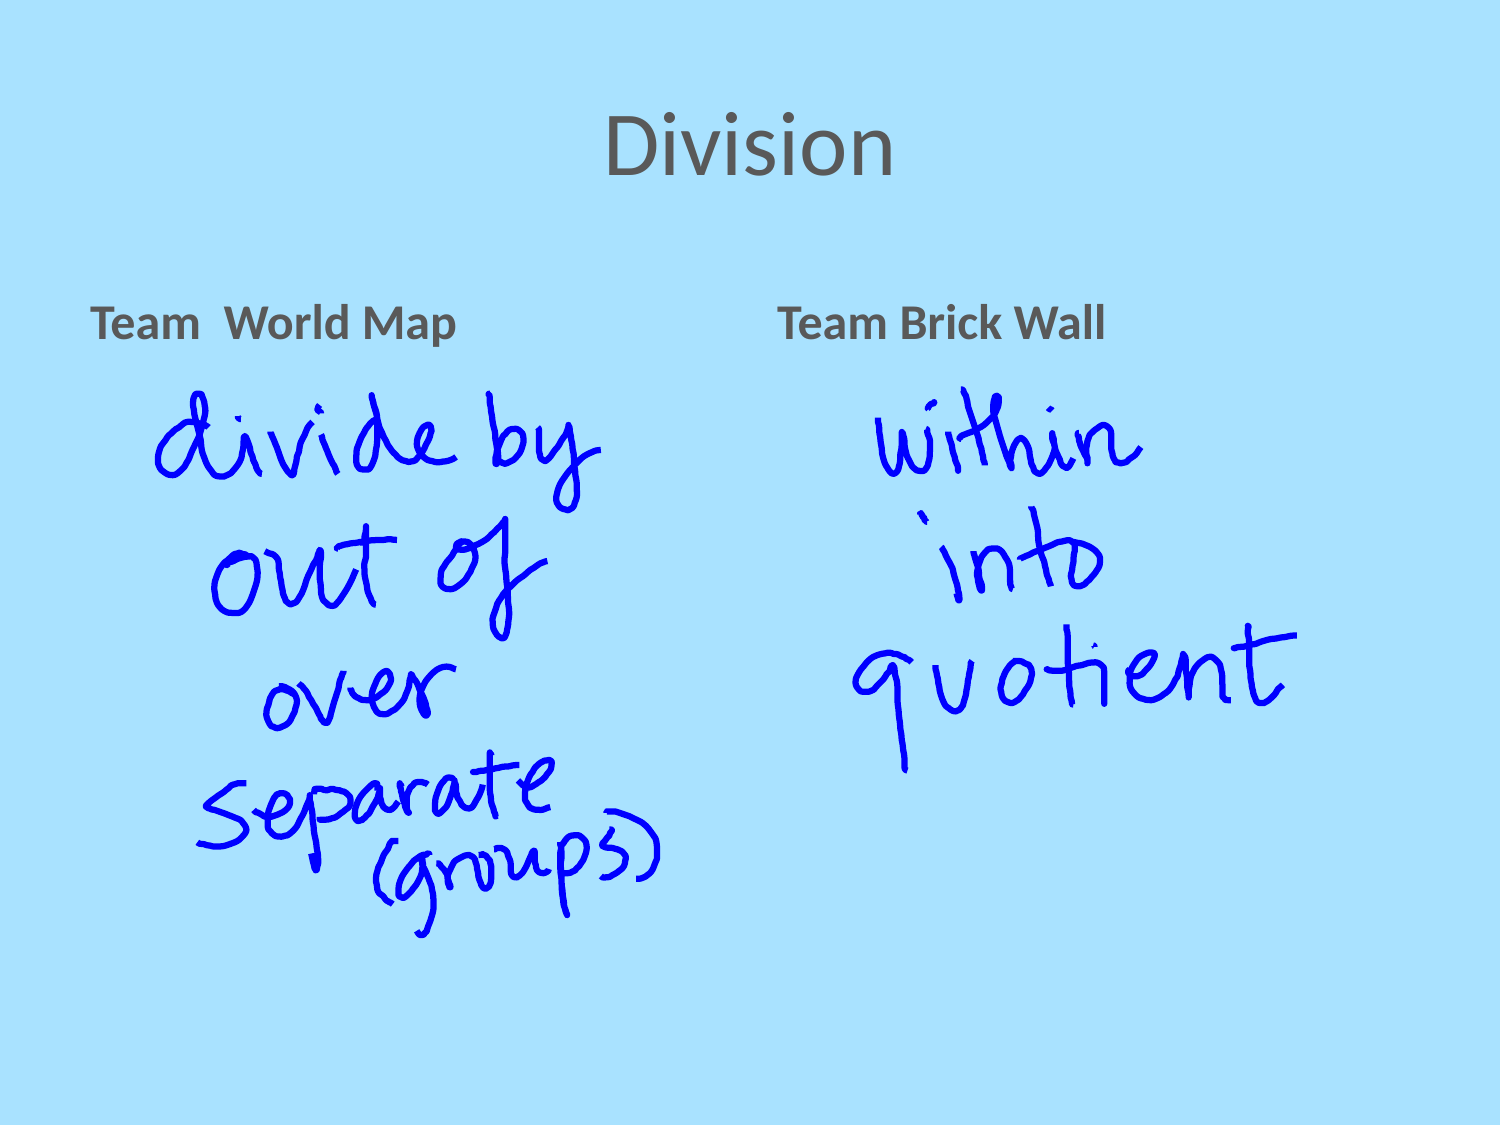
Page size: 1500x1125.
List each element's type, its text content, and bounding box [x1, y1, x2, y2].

text_box [1065, 624, 1071, 668]
text_box [1233, 634, 1297, 649]
text_box [999, 660, 1033, 704]
text_box [313, 788, 352, 821]
text_box [958, 395, 1075, 475]
text_box [265, 685, 298, 729]
text_box [213, 552, 259, 614]
text_box [494, 847, 550, 879]
text_box [605, 810, 658, 880]
text_box [363, 525, 367, 540]
text_box [157, 392, 263, 478]
text_box [559, 834, 588, 916]
text_box [316, 404, 322, 414]
text_box [1030, 506, 1042, 549]
text_box [1076, 424, 1142, 465]
text_box [362, 545, 376, 606]
text_box [1248, 644, 1284, 704]
text_box [489, 771, 498, 818]
text_box [960, 388, 976, 430]
text_box [297, 670, 345, 724]
text_box [472, 764, 520, 773]
text_box [264, 549, 357, 607]
text_box [940, 546, 961, 602]
text_box [436, 853, 492, 890]
text_box [489, 751, 493, 768]
text_box [919, 512, 928, 523]
text_box [269, 421, 314, 477]
text_box [854, 651, 913, 772]
text_box [1247, 625, 1258, 644]
text_box [1045, 661, 1106, 705]
text_box [1040, 552, 1052, 587]
text_box [487, 392, 525, 465]
text_box [196, 782, 248, 848]
text_box [934, 660, 973, 713]
text_box [434, 776, 484, 815]
list Team World Map [75, 251, 738, 357]
text_box [354, 782, 399, 822]
text_box [320, 434, 339, 475]
text_box [349, 665, 457, 717]
title Division [75, 45, 1425, 233]
text_box [537, 424, 601, 511]
text_box [947, 431, 959, 472]
text_box [1127, 651, 1231, 701]
text_box [1019, 539, 1101, 588]
text_box [399, 781, 429, 814]
text_box [397, 852, 435, 936]
text_box [253, 792, 319, 871]
text_box [972, 547, 1014, 592]
text_box [336, 538, 398, 550]
text_box [1068, 681, 1074, 706]
text_box [517, 759, 553, 811]
list Team Brick Wall [761, 251, 1425, 357]
text_box [355, 394, 457, 471]
text_box [600, 828, 627, 879]
text_box [439, 518, 548, 640]
text_box [375, 840, 399, 905]
text_box [927, 401, 935, 410]
text_box [877, 417, 931, 475]
text_box [977, 442, 986, 466]
